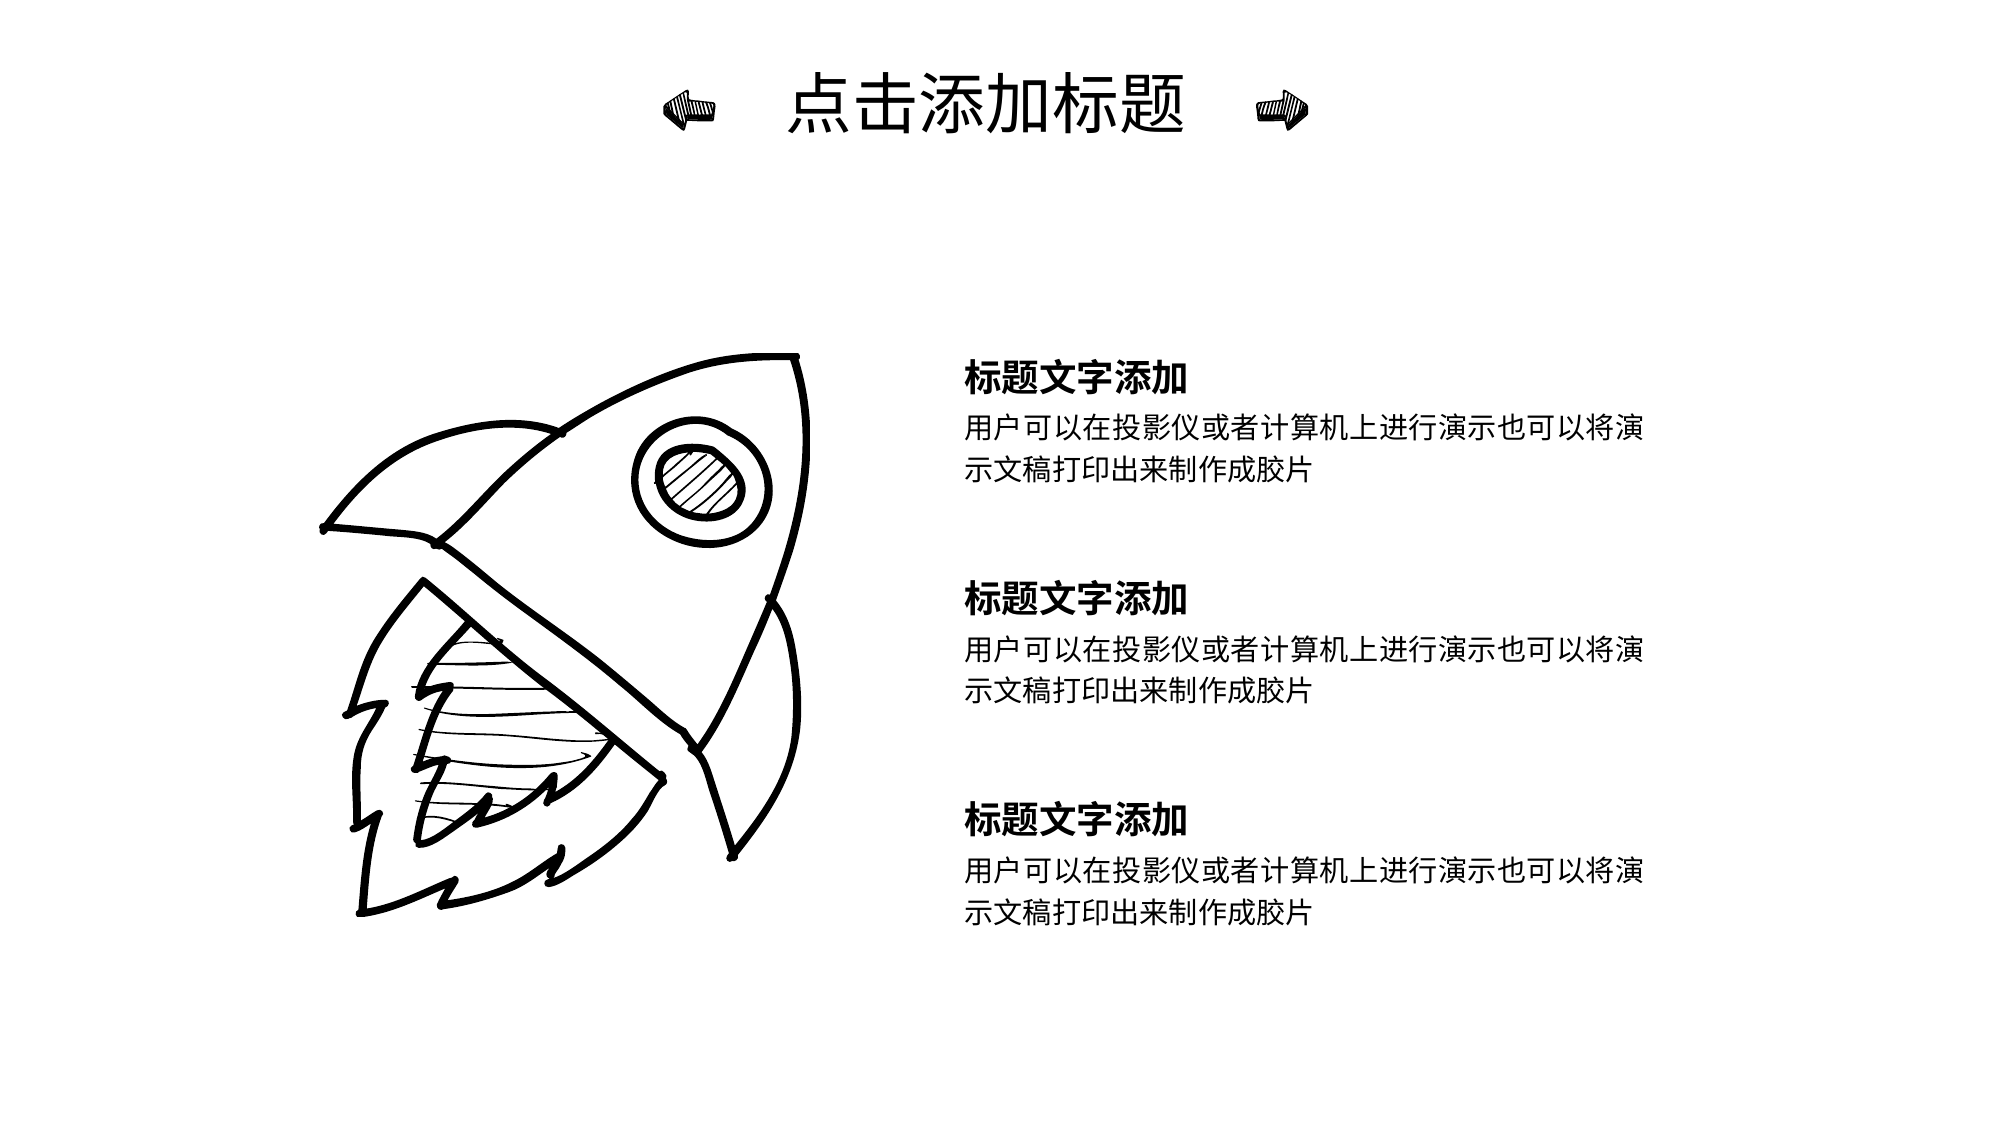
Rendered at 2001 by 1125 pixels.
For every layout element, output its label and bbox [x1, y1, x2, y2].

text_box [949, 779, 1661, 933]
text_box [949, 337, 1661, 490]
picture [319, 352, 810, 917]
text_box [949, 558, 1661, 711]
text_box [663, 54, 1309, 151]
